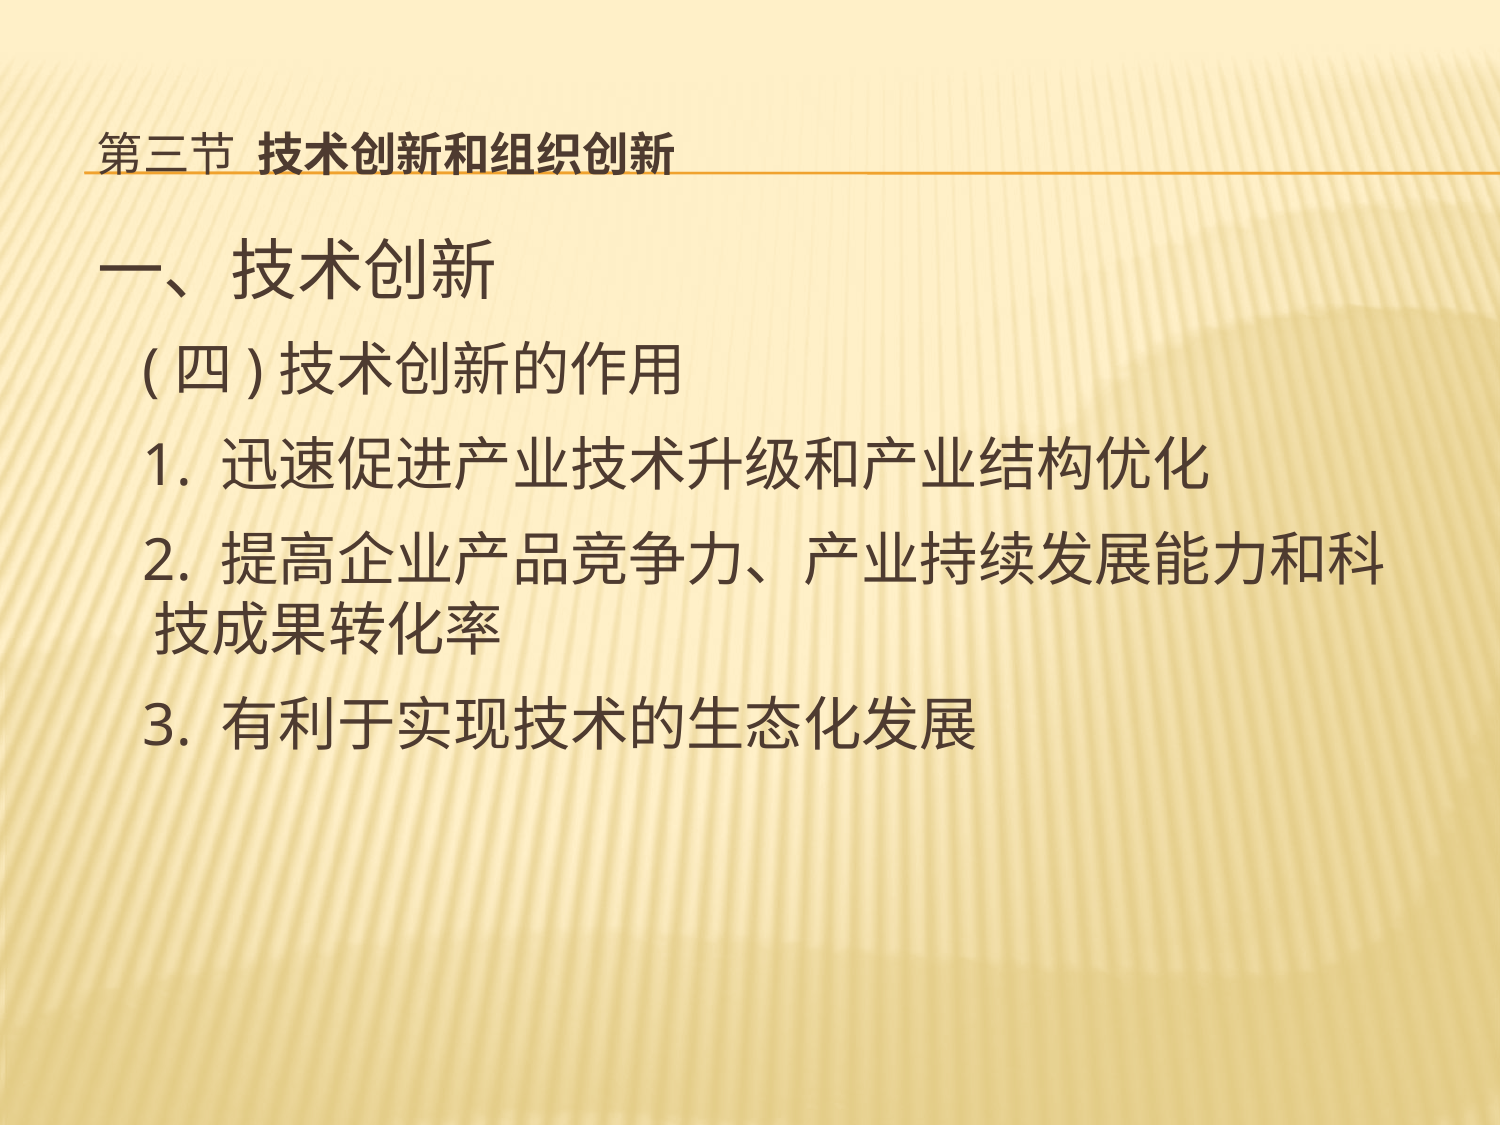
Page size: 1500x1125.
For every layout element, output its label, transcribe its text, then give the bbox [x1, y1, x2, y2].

title 第三节 技术创新和组织创新 [82, 117, 1432, 219]
list 一、技术创新 (四)技术创新的作用 1. 迅速促进产业技术升级和产业结构优化 2. 提高企业产品竞争力、产业持续发展能力和科技成果转化率 3. 有利于实现技术的生态化发展 [81, 219, 1433, 1060]
